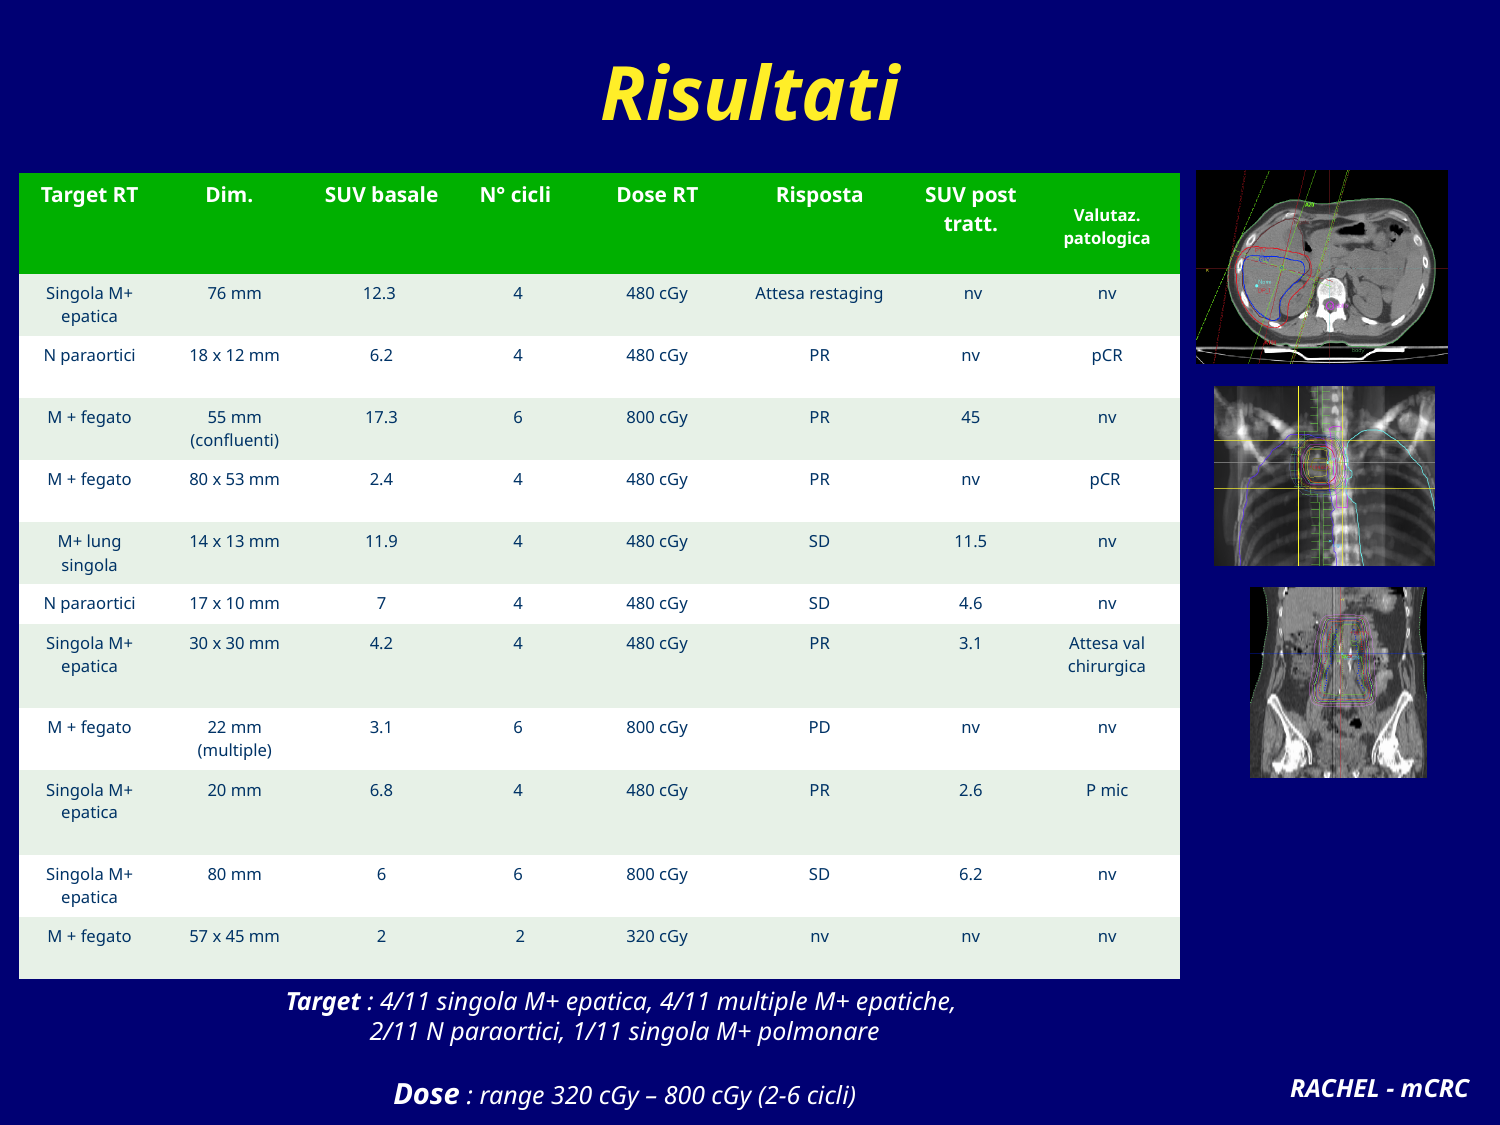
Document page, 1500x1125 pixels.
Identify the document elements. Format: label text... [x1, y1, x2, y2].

table_cell M + fegato [19, 398, 161, 460]
table_cell M + fegato [19, 917, 161, 977]
table_cell 57 x 45 mm [161, 917, 309, 977]
table_cell 4 [454, 460, 582, 522]
table_cell SD [732, 584, 907, 624]
table_cell 2 [309, 917, 454, 977]
table_cell 3.1 [907, 624, 1035, 708]
table_cell Singola M+ epatica [19, 274, 161, 336]
table_cell 6.8 [309, 770, 454, 855]
table_cell nv [907, 917, 1035, 977]
table_cell SD [732, 522, 907, 584]
table_cell 17.3 [309, 398, 454, 460]
table_cell 7 [309, 584, 454, 624]
table_cell Attesa restaging [732, 274, 907, 336]
table_cell 800 cGy [582, 398, 732, 460]
table_cell 2 [454, 917, 582, 977]
text_box Target : 4/11 singola M+ epatica, 4/11 multiple M+ epatiche, 2/11 N paraortici, 1/11 singola M+ polmonare Dose : range 320 cGy – 800 cGy (2-6 cicli) [0, 977, 1250, 1118]
table_cell nv [907, 336, 1035, 398]
table_cell 480 cGy [582, 336, 732, 398]
table_cell 480 cGy [582, 522, 732, 584]
table_cell 480 cGy [582, 624, 732, 708]
table_header Dose RT [582, 173, 732, 274]
text_box RACHEL - mCRC [1250, 1064, 1485, 1110]
picture [1214, 386, 1435, 566]
table_cell 30 x 30 mm [161, 624, 309, 708]
table_cell M + fegato [19, 460, 161, 522]
table_cell 3.1 [309, 708, 454, 770]
picture [1196, 170, 1448, 364]
table_cell 480 cGy [582, 460, 732, 522]
table_cell 800 cGy [582, 855, 732, 917]
table_cell 480 cGy [582, 274, 732, 336]
table_cell M+ lung singola [19, 522, 161, 584]
table_header Dim. [161, 173, 309, 274]
table_cell M + fegato [19, 708, 161, 770]
table_cell 6 [454, 855, 582, 917]
table_cell 14 x 13 mm [161, 522, 309, 584]
table_header Valutaz. patologica [1035, 173, 1180, 274]
title Risultati [0, 1, 1500, 180]
table_cell 6 [309, 855, 454, 917]
table_cell 76 mm [161, 274, 309, 336]
table_cell nv [907, 274, 1035, 336]
table_cell P mic [1035, 770, 1180, 855]
table_cell nv [907, 708, 1035, 770]
table_header Risposta [732, 173, 907, 274]
table_cell nv [1035, 855, 1180, 917]
table_cell 4 [454, 336, 582, 398]
table_cell 11.9 [309, 522, 454, 584]
table_cell 4 [454, 584, 582, 624]
table_cell 20 mm [161, 770, 309, 855]
table_cell 4 [454, 522, 582, 584]
table_cell 320 cGy [582, 917, 732, 977]
table_cell 80 x 53 mm [161, 460, 309, 522]
table_cell nv [1035, 708, 1180, 770]
table_cell 4.6 [907, 584, 1035, 624]
table_cell Singola M+ epatica [19, 855, 161, 917]
table_cell nv [1035, 274, 1180, 336]
table_cell Attesa val chirurgica [1035, 624, 1180, 708]
table_cell PR [732, 770, 907, 855]
table_header SUV post tratt. [907, 173, 1035, 274]
table_cell SD [732, 855, 907, 917]
table_cell 11.5 [907, 522, 1035, 584]
table_cell 18 x 12 mm [161, 336, 309, 398]
table_cell 4 [454, 624, 582, 708]
table_cell nv [732, 917, 907, 977]
table_cell PD [732, 708, 907, 770]
table_cell nv [1035, 522, 1180, 584]
table_cell nv [907, 460, 1035, 522]
table_cell 4 [454, 770, 582, 855]
table_cell N paraortici [19, 336, 161, 398]
table_cell 12.3 [309, 274, 454, 336]
table_cell PR [732, 460, 907, 522]
table_cell pCR [1035, 460, 1180, 522]
table_cell 2.6 [907, 770, 1035, 855]
table_cell 6 [454, 708, 582, 770]
table_cell PR [732, 398, 907, 460]
table_cell 480 cGy [582, 584, 732, 624]
table_cell nv [1035, 917, 1180, 977]
table_header N° cicli [454, 173, 582, 274]
table_cell pCR [1035, 336, 1180, 398]
table_cell 480 cGy [582, 770, 732, 855]
table_cell Singola M+ epatica [19, 770, 161, 855]
table_cell 6.2 [309, 336, 454, 398]
table_cell Singola M+ epatica [19, 624, 161, 708]
table_cell PR [732, 336, 907, 398]
table_header SUV basale [309, 173, 454, 274]
table_cell 55 mm (confluenti) [161, 398, 309, 460]
table_cell 45 [907, 398, 1035, 460]
table_cell N paraortici [19, 584, 161, 624]
table_cell 22 mm (multiple) [161, 708, 309, 770]
table_cell 4.2 [309, 624, 454, 708]
table_cell 17 x 10 mm [161, 584, 309, 624]
picture [1249, 586, 1427, 778]
table_cell 4 [454, 274, 582, 336]
table_cell nv [1035, 398, 1180, 460]
table_header Target RT [19, 173, 161, 274]
table_cell 6 [454, 398, 582, 460]
table_cell PR [732, 624, 907, 708]
table_cell 80 mm [161, 855, 309, 917]
table_cell 2.4 [309, 460, 454, 522]
table_cell 6.2 [907, 855, 1035, 917]
table_cell 800 cGy [582, 708, 732, 770]
table_cell nv [1035, 584, 1180, 624]
